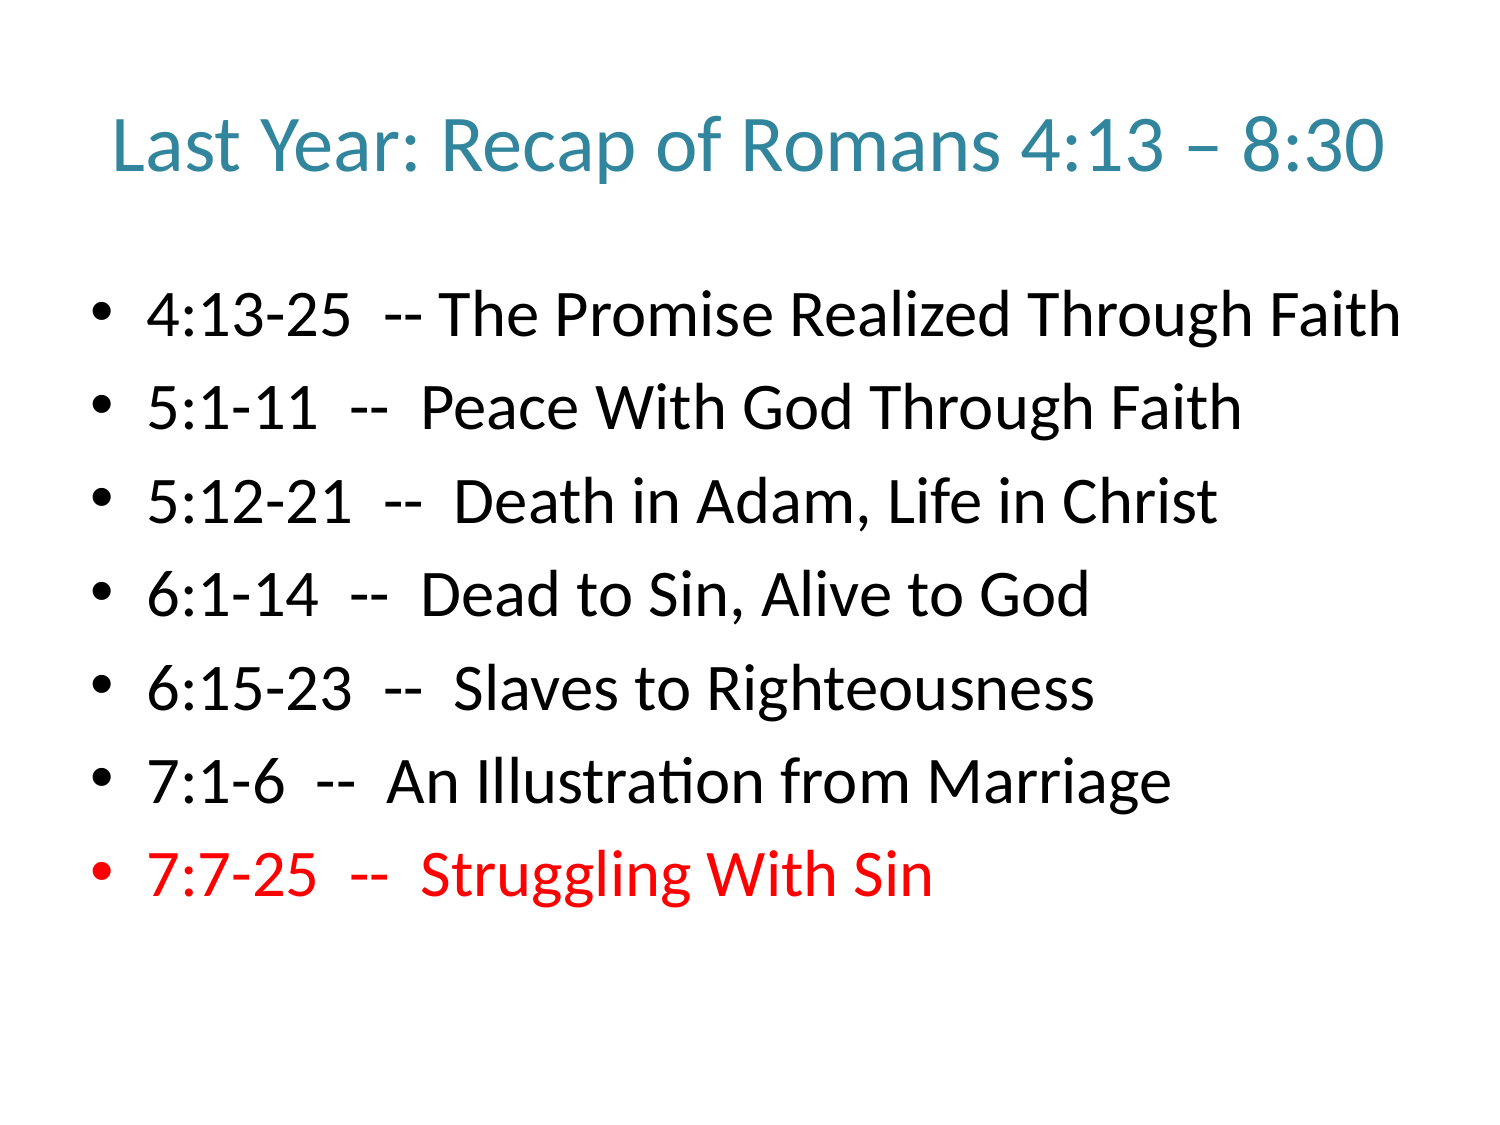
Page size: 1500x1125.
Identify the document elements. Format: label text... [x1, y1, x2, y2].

title Last Year: Recap of Romans 4:13 – 8:30 [75, 45, 1425, 233]
list 4:13-25 -- The Promise Realized Through Faith 5:1-11 -- Peace With God Through Faith 5:12-21 -- Death in Adam, Life in Christ 6:1-14 -- Dead to Sin, Alive to God 6:15-23 -- Slaves to Righteousness 7:1-6 -- An Illustration from Marriage 7:7-25 -- Struggling With Sin [75, 262, 1425, 1005]
